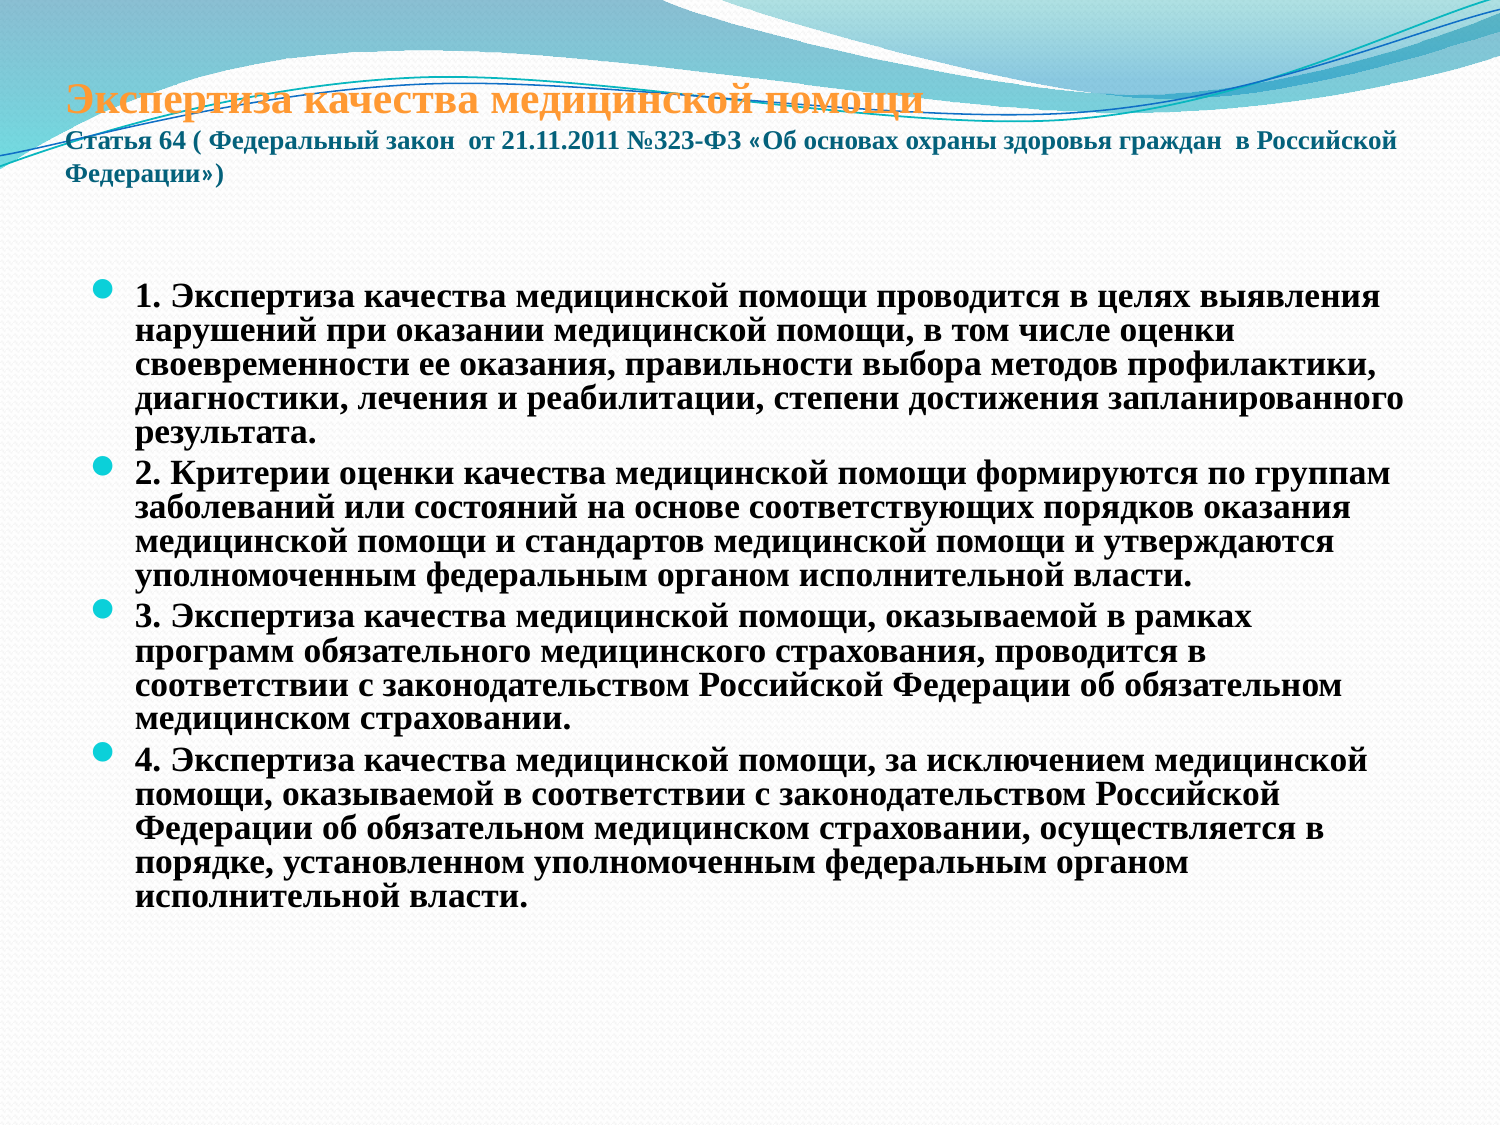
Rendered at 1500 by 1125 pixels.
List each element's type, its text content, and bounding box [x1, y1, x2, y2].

title Экспертиза качества медицинской помощи Статья 64 ( Федеральный закон от 21.11.2011 №323-ФЗ «Об основах охраны здоровья граждан в Российской Федерации») [64, 30, 1426, 221]
list 1. Экспертиза качества медицинской помощи проводится в целях выявления нарушений при оказании медицинской помощи, в том числе оценки своевременности ее оказания, правильности выбора методов профилактики, диагностики, лечения и реабилитации, степени достижения запланированного результата. 2. Критерии оценки качества медицинской помощи формируются по группам заболеваний или состояний на основе соответствующих порядков оказания медицинской помощи и стандартов медицинской помощи и утверждаются уполномоченным федеральным органом исполнительной власти. 3. Экспертиза качества медицинской помощи, оказываемой в рамках программ обязательного медицинского страхования, проводится в соответствии с законодательством Российской Федерации об обязательном медицинском страховании. 4. Экспертиза качества медицинской помощи, за исключением медицинской помощи, оказываемой в соответствии с законодательством Российской Федерации об обязательном медицинском страховании, осуществляется в порядке, установленном уполномоченным федеральным органом исполнительной власти. [74, 231, 1426, 1006]
